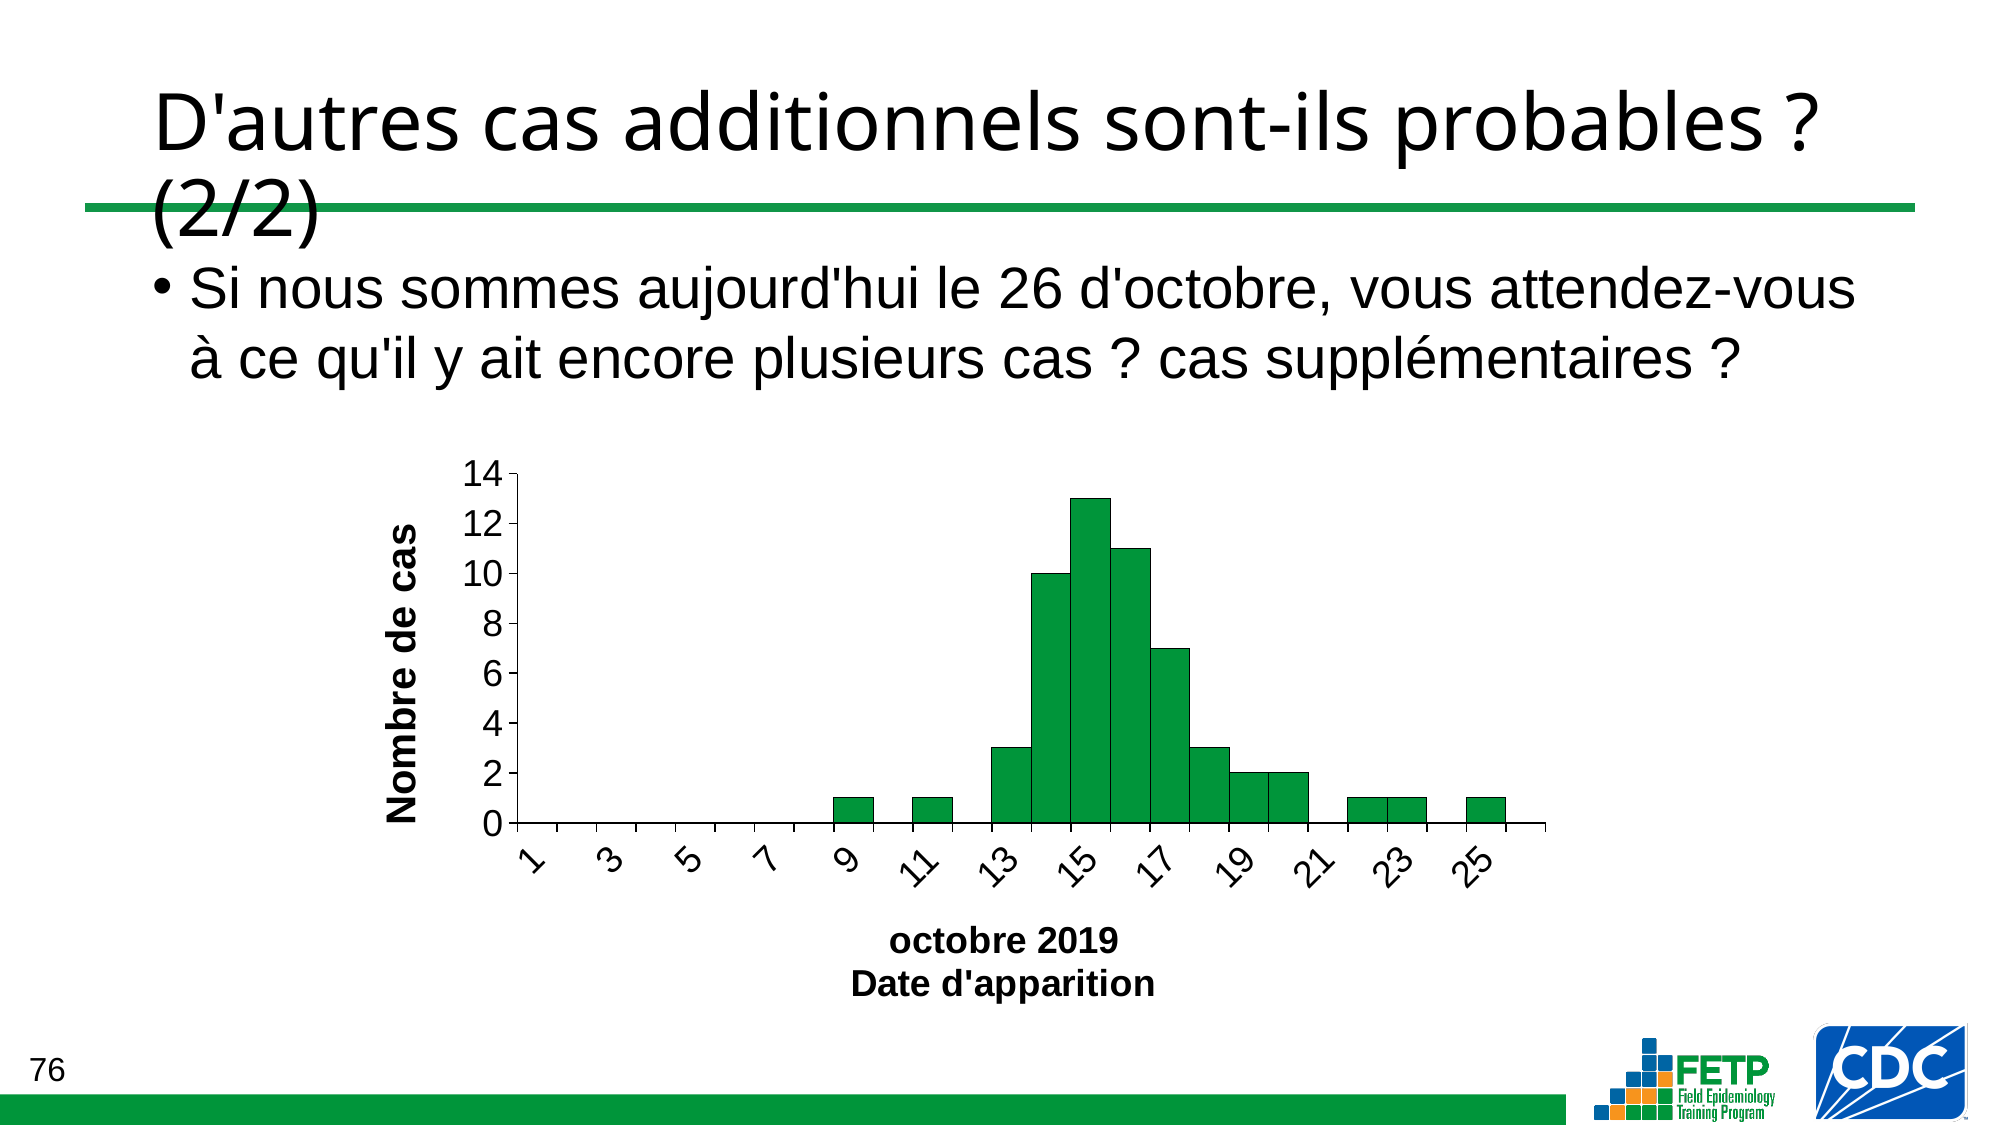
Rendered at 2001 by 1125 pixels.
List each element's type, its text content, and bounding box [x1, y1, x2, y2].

title D'autres cas additionnels sont-ils probables ? (2/2) [137, 75, 1908, 207]
list Si nous sommes aujourd'hui le 26 d'octobre, vous attendez-vous à ce qu'il y ait encore plusieurs cas ? cas supplémentaires ? [137, 242, 1908, 1004]
picture [1813, 1023, 1968, 1122]
picture [1594, 1038, 1775, 1122]
chart [338, 440, 1571, 1041]
